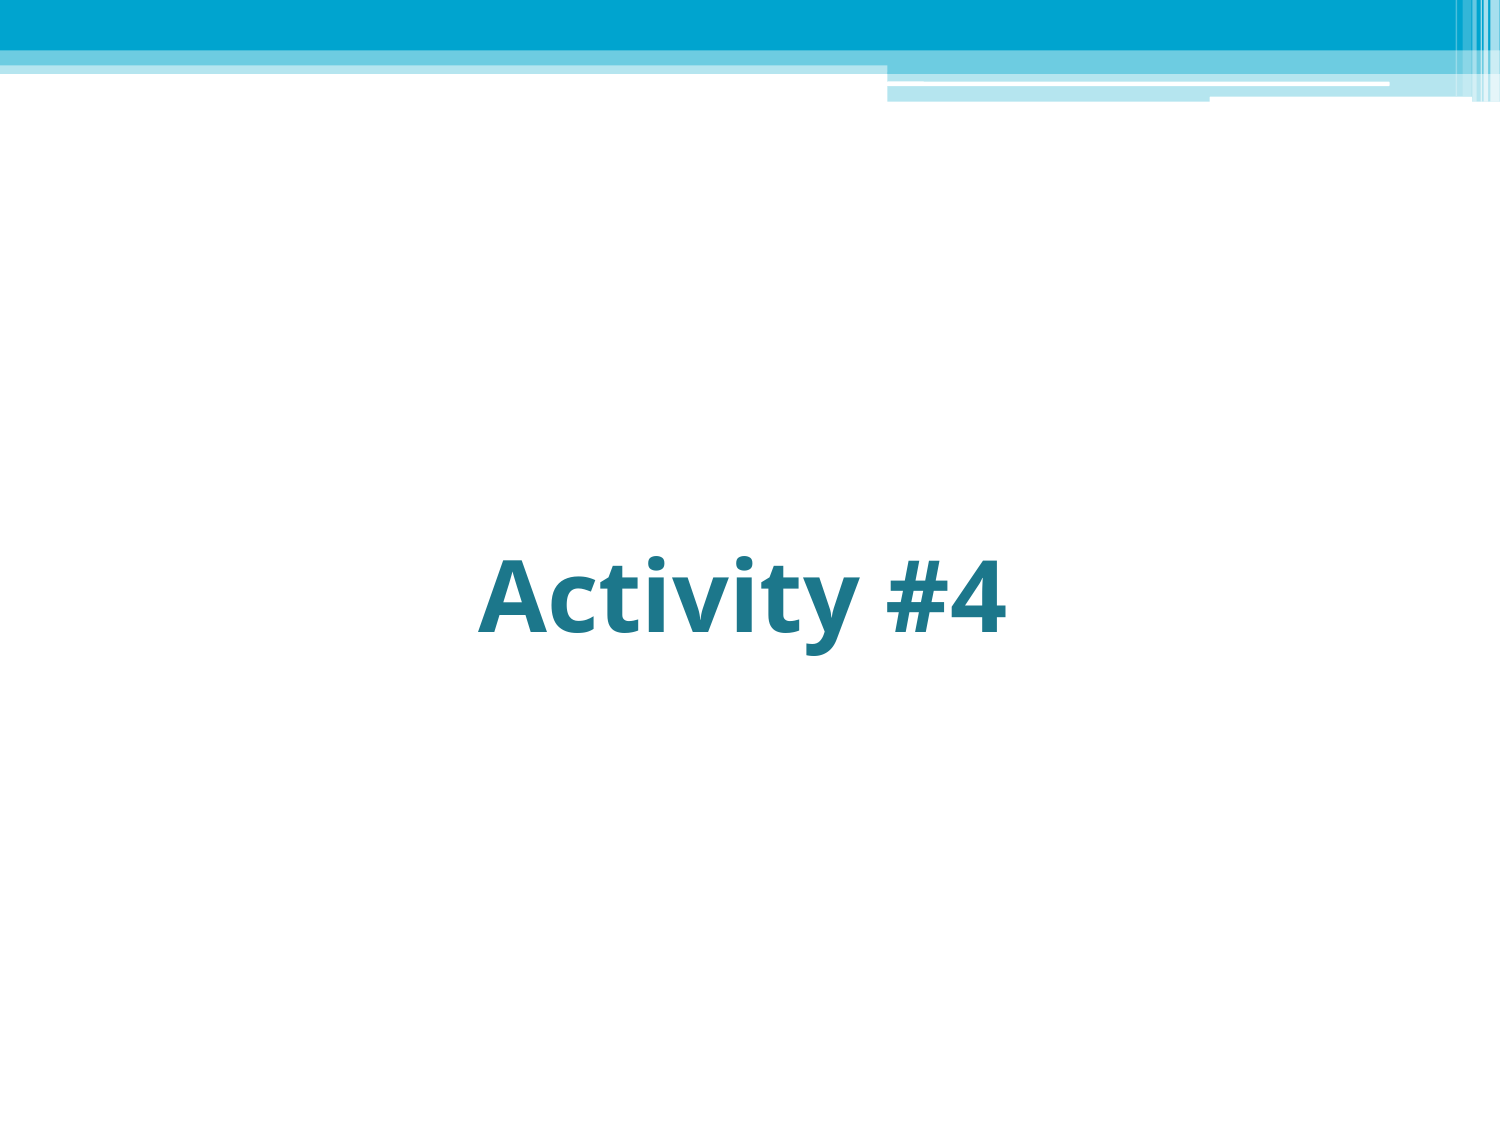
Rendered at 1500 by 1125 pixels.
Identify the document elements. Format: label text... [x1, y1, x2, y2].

list Activity #4 [50, 525, 1430, 663]
